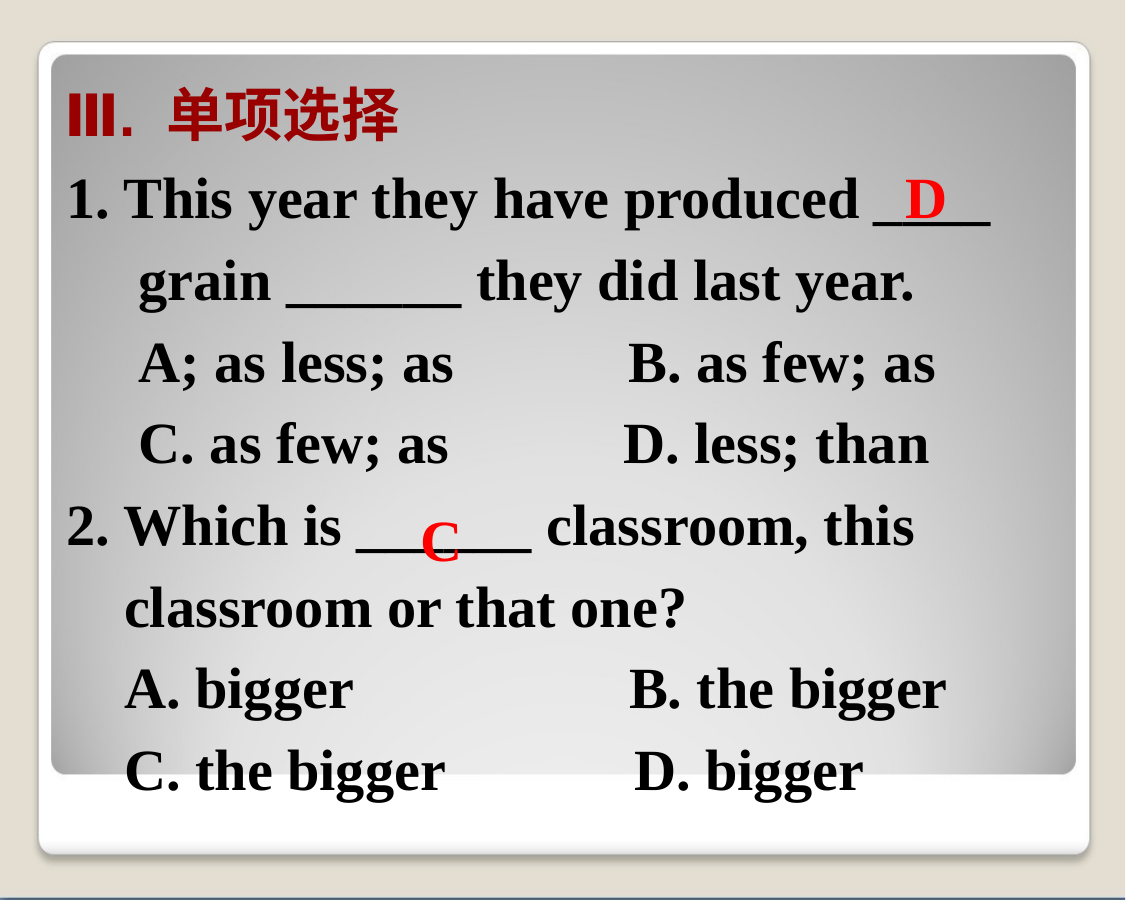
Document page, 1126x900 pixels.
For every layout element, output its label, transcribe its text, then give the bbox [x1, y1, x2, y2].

text_box D [893, 154, 959, 237]
text_box Ⅲ. 单项选择 [42, 72, 422, 154]
list 1. This year they have produced ____ grain ______ they did last year. A; as less; as B. as few; as C. as few; as D. less; than 2. Which is ______ classroom, this classroom or that one? A. bigger B. the bigger C. the bigger D. bigger [54, 154, 1036, 840]
text_box C [409, 497, 475, 579]
picture [0, 0, 1126, 900]
